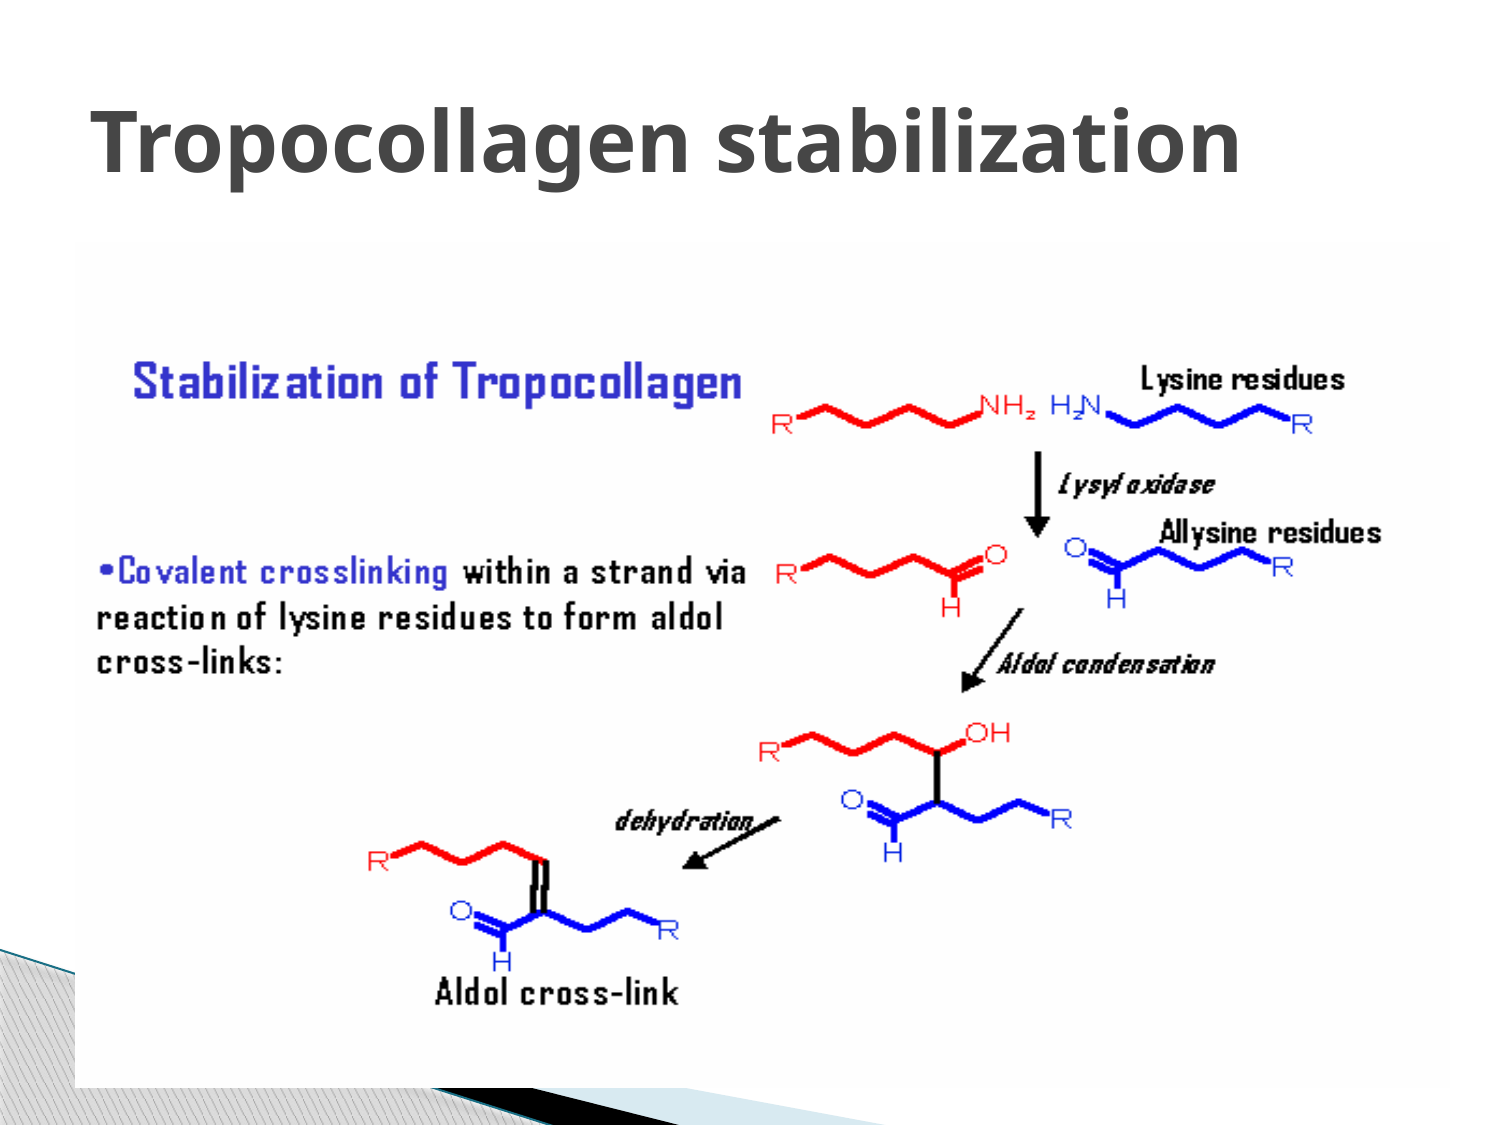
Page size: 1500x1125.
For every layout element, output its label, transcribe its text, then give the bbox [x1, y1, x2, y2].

title Tropocollagen stabilization [75, 45, 1425, 233]
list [74, 242, 1451, 1088]
